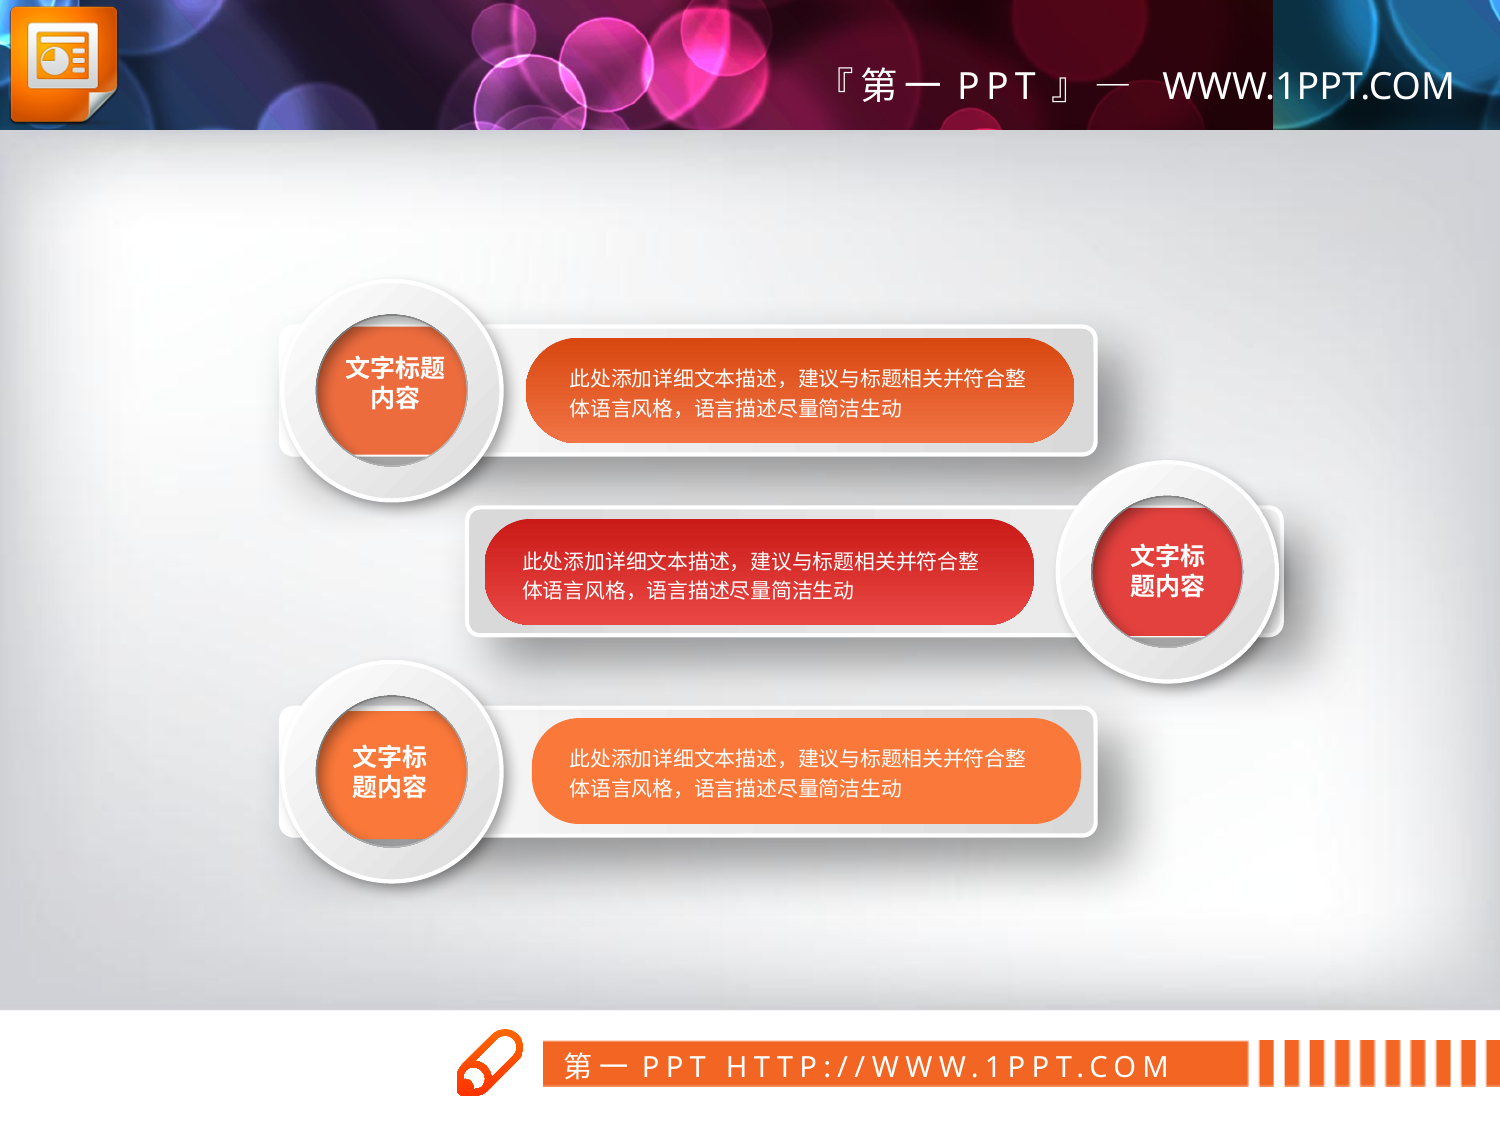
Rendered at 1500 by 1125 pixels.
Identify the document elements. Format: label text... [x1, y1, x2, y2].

text_box 此处添加详细文本描述，建议与标题相关并符合整体语言风格，语言描述尽量简洁生动 [558, 735, 1055, 807]
text_box 此处添加详细文本描述，建议与标题相关并符合整体语言风格，语言描述尽量简洁生动 [558, 354, 1055, 426]
picture [543, 1040, 1500, 1087]
text_box [506, 707, 1096, 836]
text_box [281, 661, 502, 882]
text_box [531, 718, 1081, 824]
text_box [484, 518, 1034, 625]
picture [0, 0, 1500, 1012]
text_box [1057, 461, 1278, 682]
text_box [467, 507, 1052, 636]
text_box 此处添加详细文本描述，建议与标题相关并符合整体语言风格，语言描述尽量简洁生动 [511, 537, 1008, 609]
text_box [525, 337, 1075, 444]
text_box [281, 280, 502, 501]
text_box [506, 326, 1096, 455]
